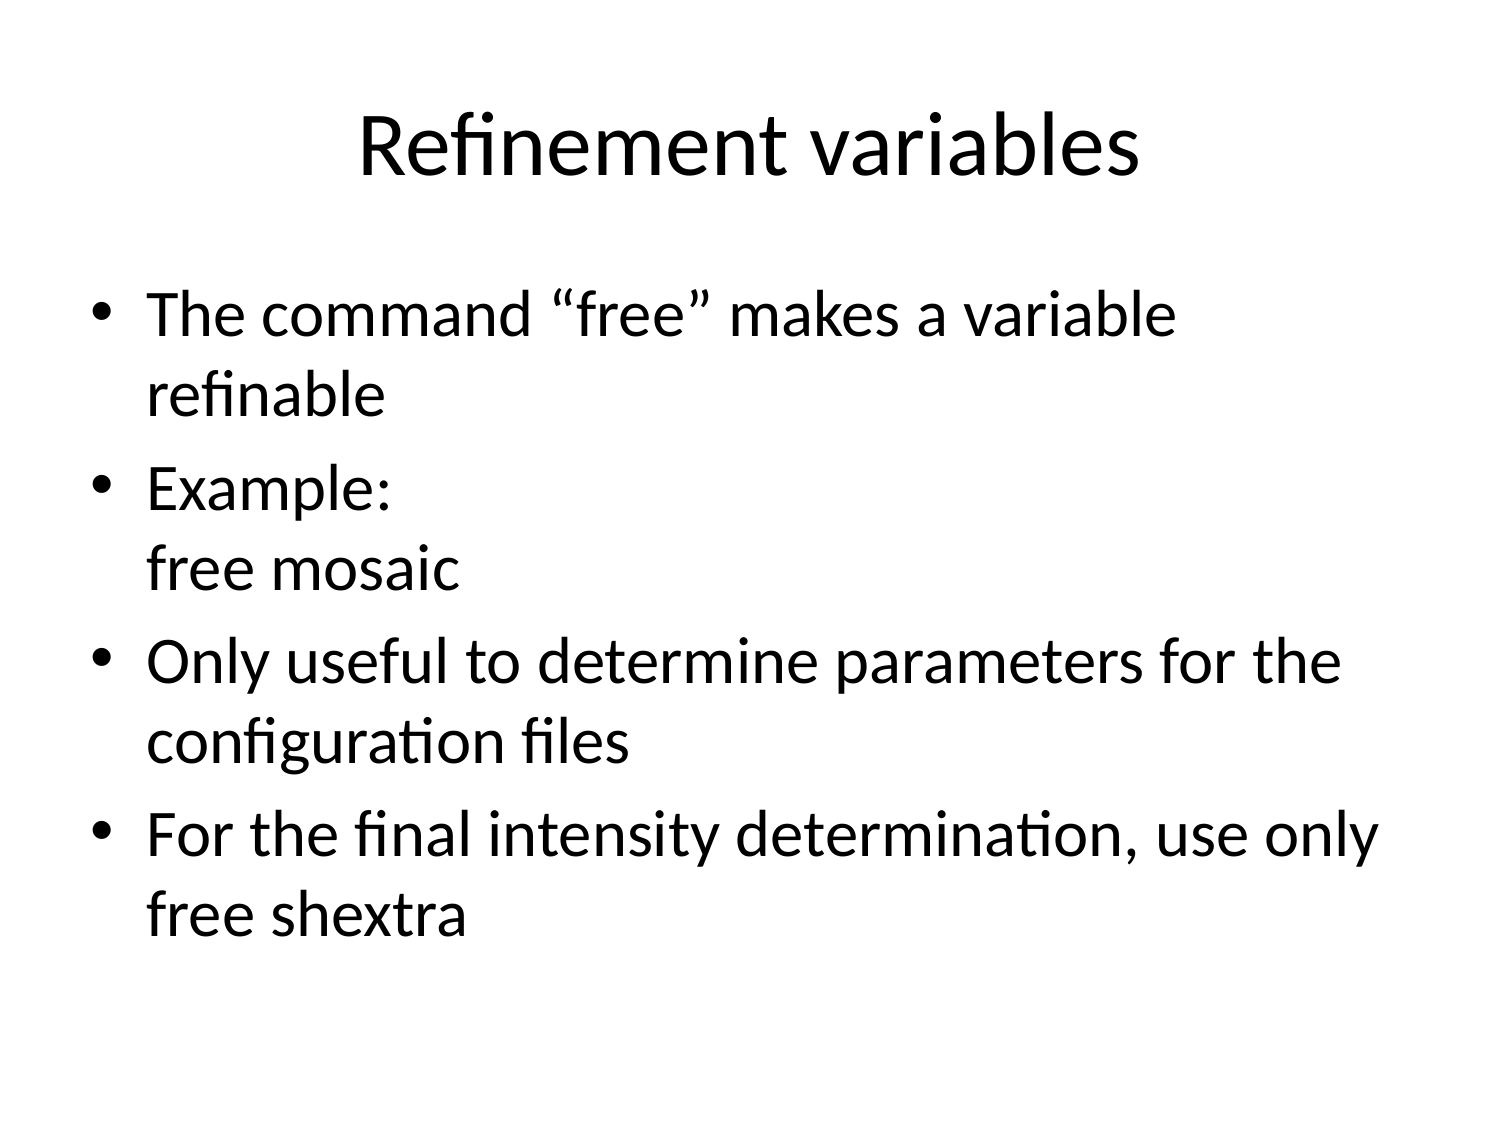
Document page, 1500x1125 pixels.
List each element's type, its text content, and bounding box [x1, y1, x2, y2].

list The command “free” makes a variable refinable Example: free mosaic Only useful to determine parameters for the configuration files For the final intensity determination, use only free shextra [75, 262, 1425, 1005]
title Refinement variables [75, 45, 1425, 233]
